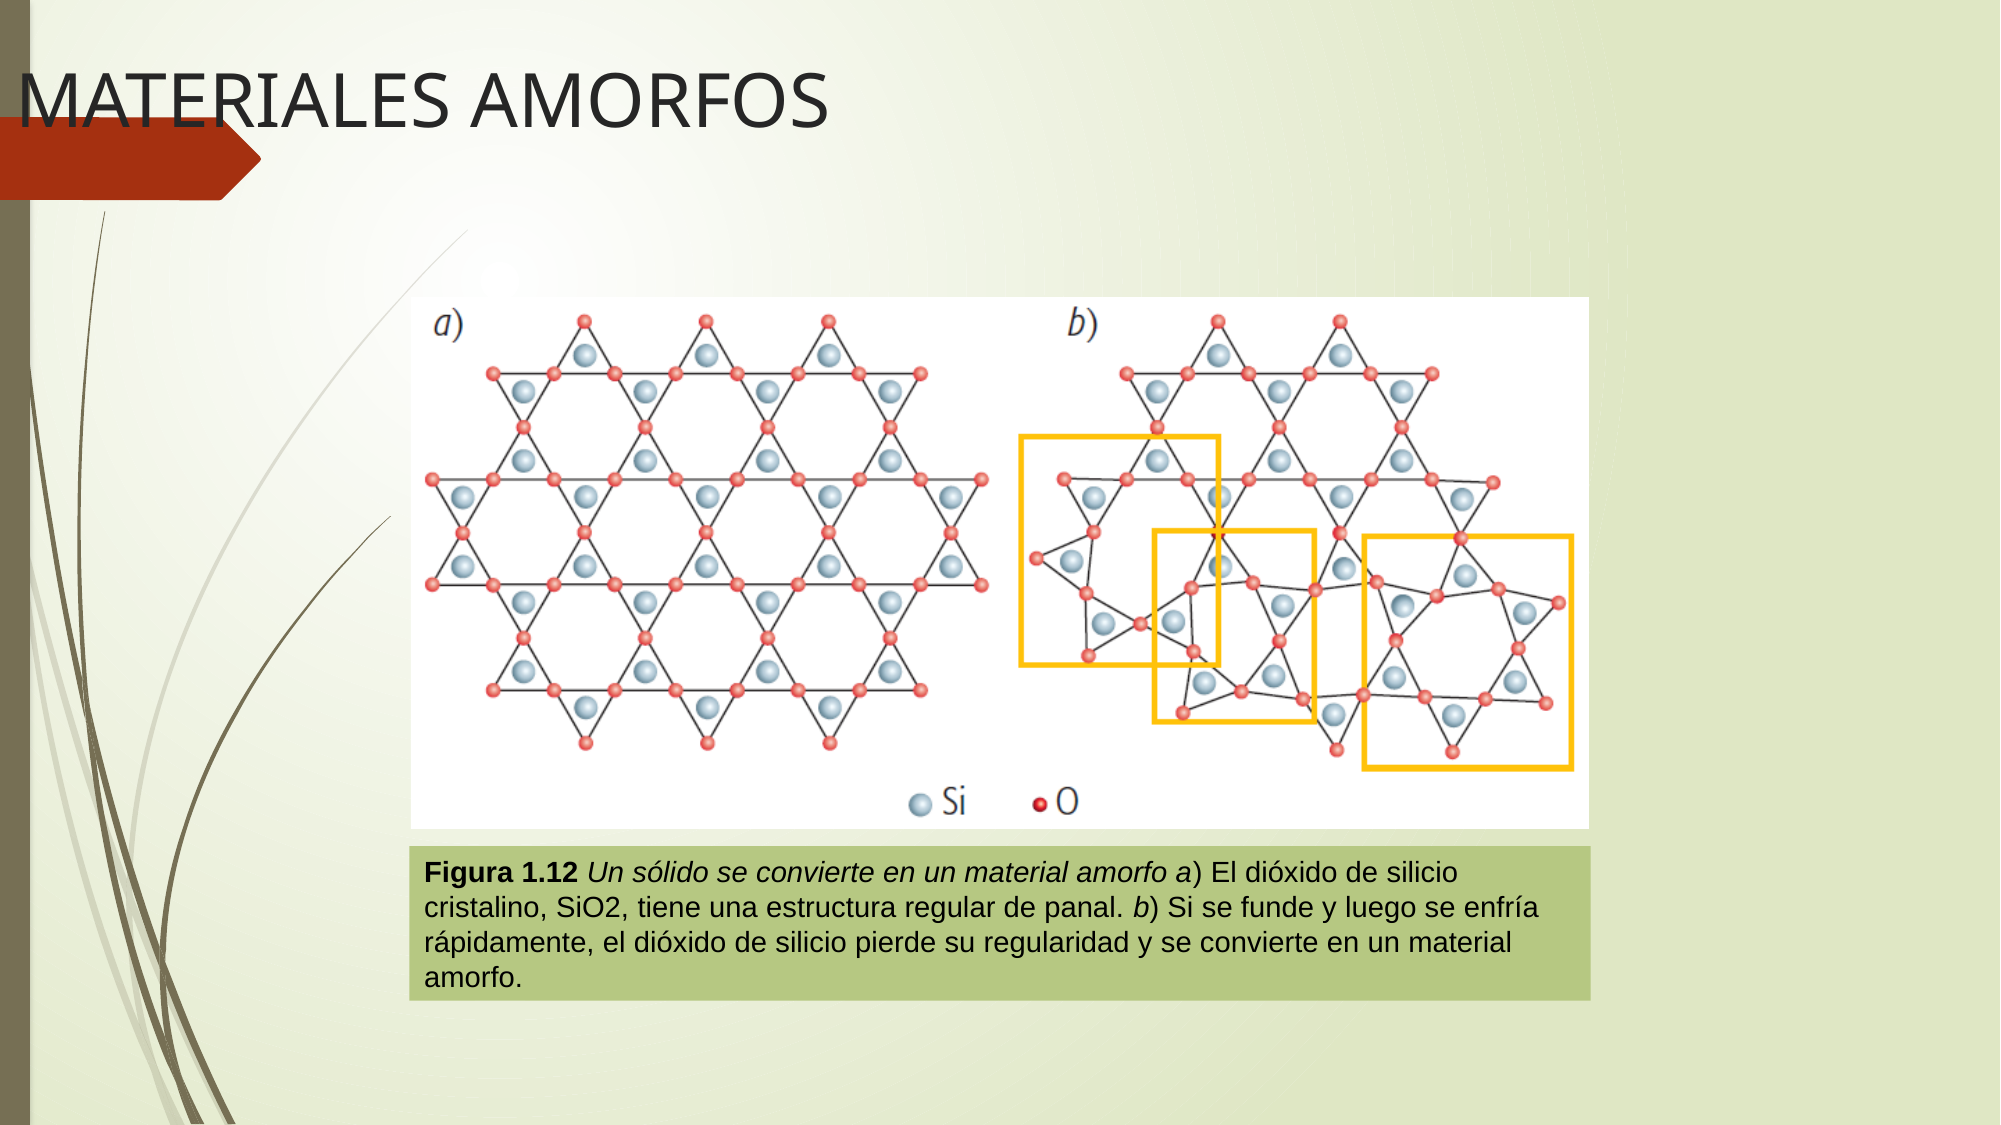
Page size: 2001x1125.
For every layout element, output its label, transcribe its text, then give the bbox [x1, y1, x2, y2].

picture [410, 297, 1590, 829]
title MATERIALES AMORFOS [0, 45, 1350, 233]
text_box Figura 1.12 Un sólido se convierte en un material amorfo a) El dióxido de silicio cristalino, SiO2, tiene una estructura regular de panal. b) Si se funde y luego se enfría rápidamente, el dióxido de silicio pierde su regularidad y se convierte en un material amorfo. [409, 846, 1591, 1001]
